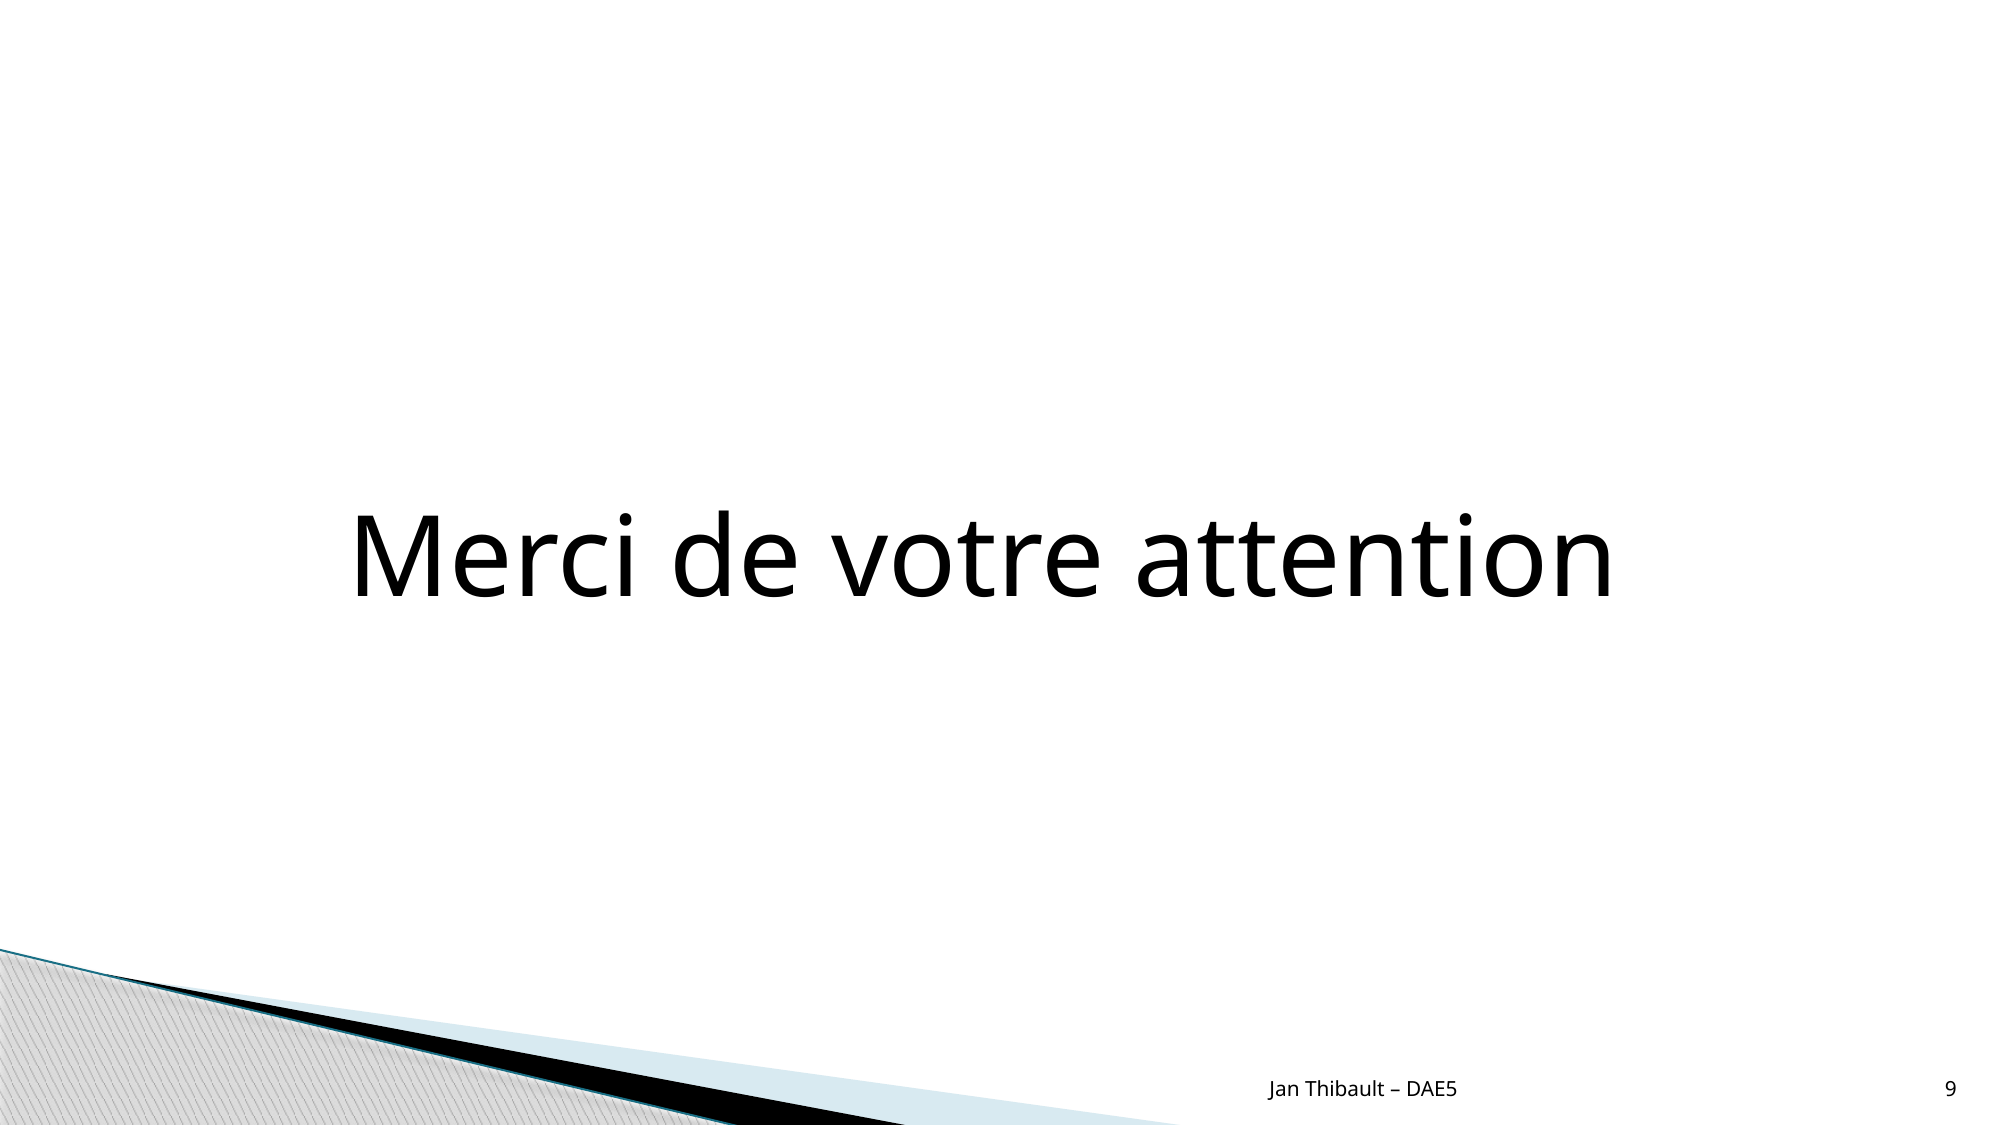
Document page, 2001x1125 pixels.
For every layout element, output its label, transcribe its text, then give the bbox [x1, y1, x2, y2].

list Merci de votre attention [315, 173, 2000, 916]
slide_number 9 [1891, 1051, 1972, 1112]
footer Jan Thibault – DAE5 [957, 1051, 1473, 1112]
